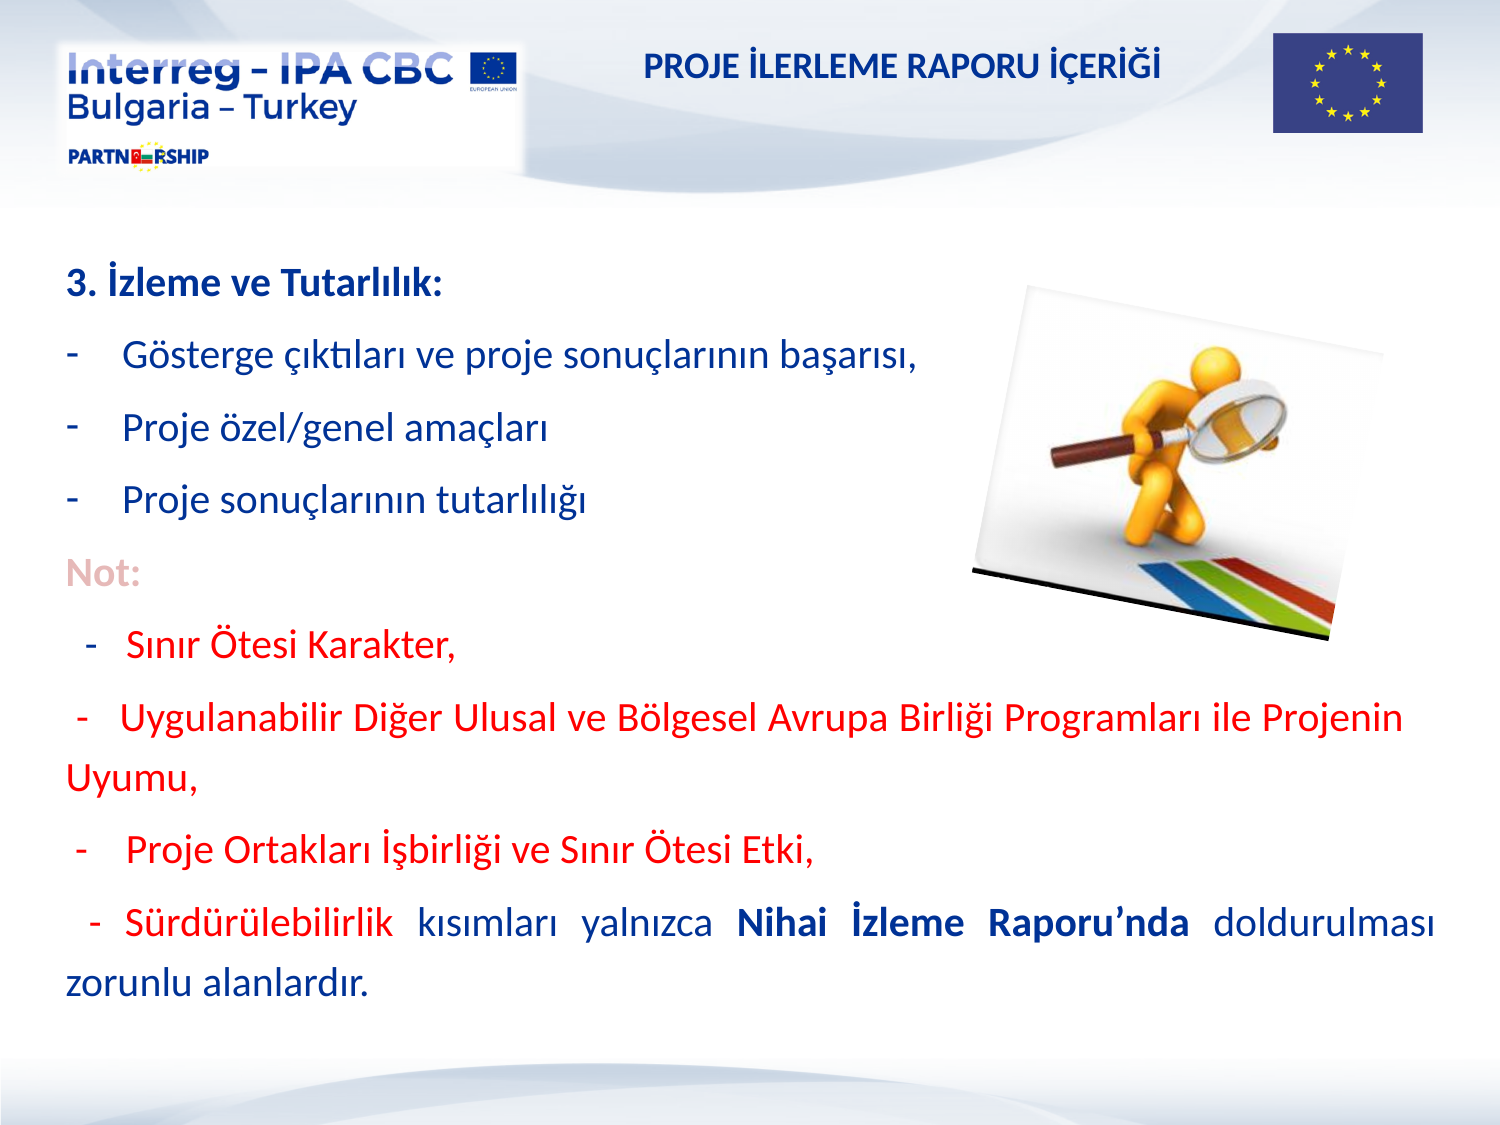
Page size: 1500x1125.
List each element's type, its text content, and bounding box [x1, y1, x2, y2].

picture [0, 0, 1500, 209]
picture [0, 1058, 1500, 1125]
picture [972, 286, 1384, 642]
text_box 3. İzleme ve Tutarlılık: Gösterge çıktıları ve proje sonuçlarının başarısı, Proje özel/genel amaçları Proje sonuçlarının tutarlılığı Not: - Sınır Ötesi Karakter, - Uygulanabilir Diğer Ulusal ve Bölgesel Avrupa Birliği Programları ile Projenin Uyumu, - Proje Ortakları İşbirliği ve Sınır Ötesi Etki, - Sürdürülebilirlik kısımları yalnızca Nihai İzleme Raporu’nda doldurulması zorunlu alanlardır. [50, 218, 1451, 1057]
